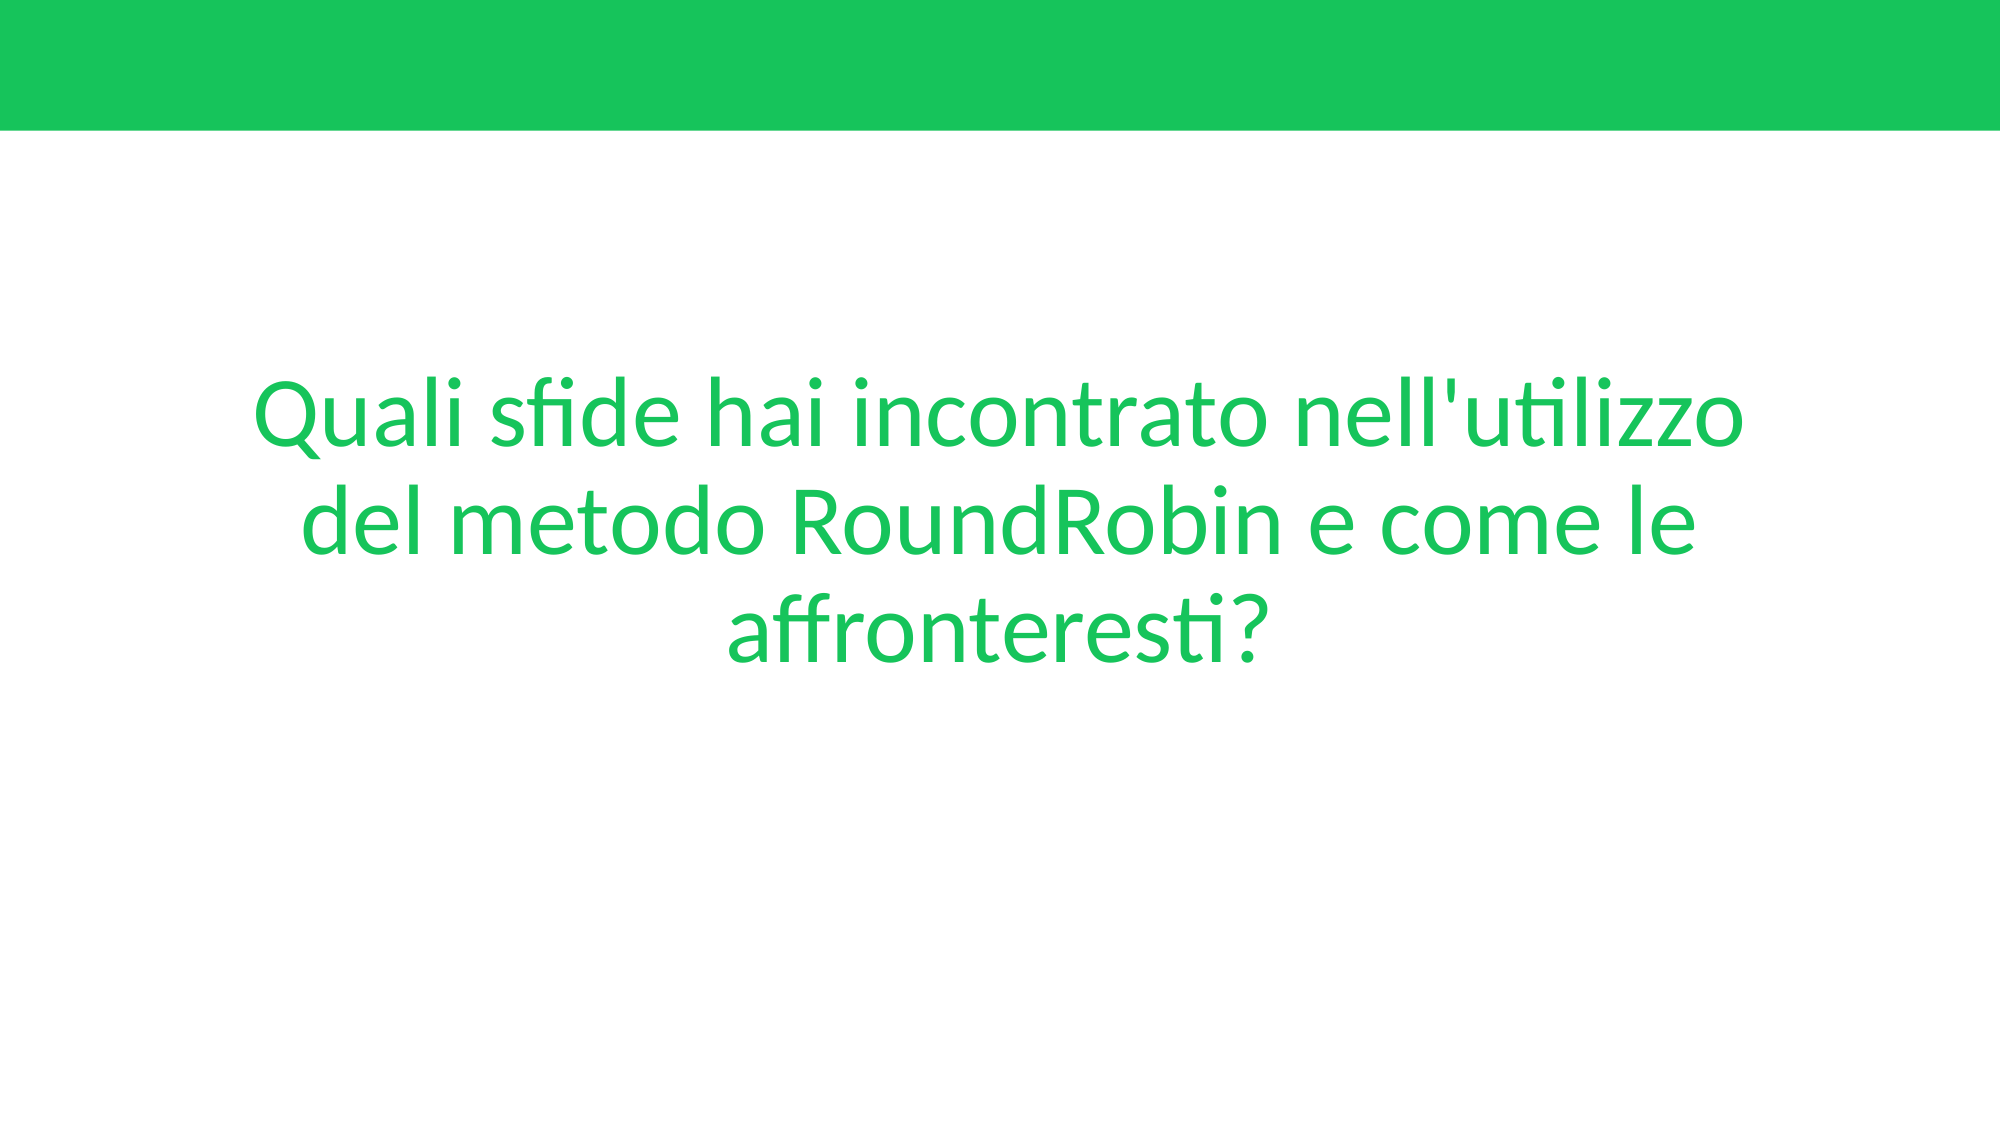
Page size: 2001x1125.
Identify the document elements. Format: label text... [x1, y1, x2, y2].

title Quali sfide hai incontrato nell'utilizzo del metodo RoundRobin e come le affronteresti? [220, 416, 1780, 709]
